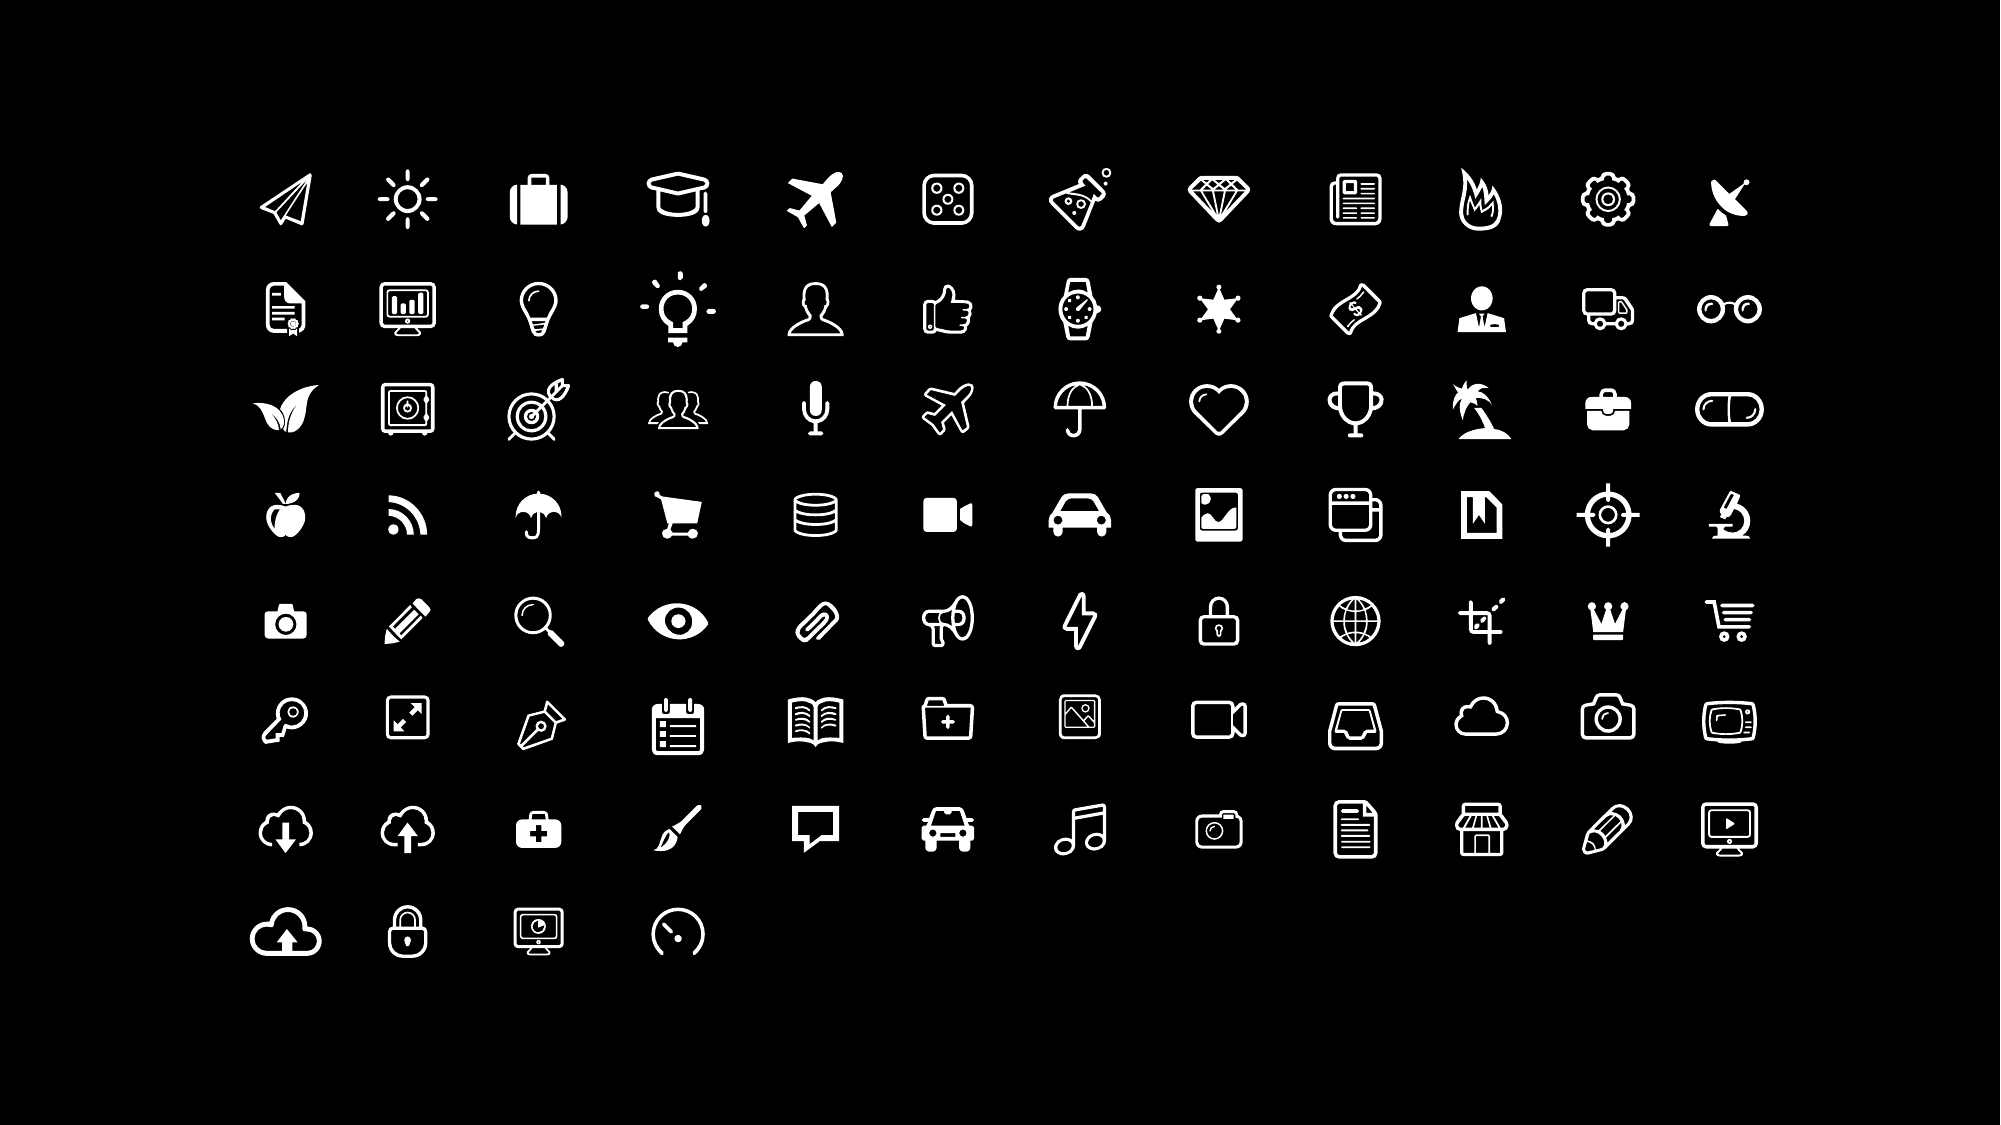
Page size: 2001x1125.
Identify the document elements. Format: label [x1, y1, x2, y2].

text_box [1187, 382, 1251, 437]
text_box [1451, 379, 1512, 440]
text_box [1329, 173, 1382, 226]
text_box [1048, 493, 1112, 537]
text_box [793, 492, 838, 537]
text_box [921, 383, 974, 436]
text_box [265, 282, 306, 337]
text_box [787, 697, 844, 747]
text_box [388, 495, 428, 535]
text_box [1580, 693, 1636, 740]
text_box [1455, 802, 1509, 857]
text_box [923, 284, 973, 334]
text_box [1701, 700, 1758, 744]
text_box [786, 171, 843, 229]
text_box [795, 601, 840, 643]
text_box [921, 807, 975, 852]
text_box [519, 281, 558, 337]
text_box [515, 490, 562, 540]
text_box [1587, 602, 1629, 641]
text_box [1457, 597, 1506, 645]
text_box [1187, 175, 1251, 223]
text_box [385, 695, 430, 740]
text_box [1576, 483, 1640, 547]
text_box [1581, 804, 1633, 855]
text_box [507, 378, 571, 441]
text_box [1328, 487, 1383, 543]
text_box [1709, 179, 1750, 227]
text_box [1330, 595, 1381, 647]
text_box [651, 907, 705, 956]
text_box [1708, 491, 1751, 539]
text_box [923, 497, 973, 532]
text_box [1329, 283, 1382, 336]
text_box [1582, 288, 1635, 331]
text_box [516, 810, 562, 848]
text_box [377, 169, 438, 230]
text_box [1048, 167, 1112, 231]
text_box [517, 700, 567, 751]
text_box [1333, 800, 1378, 859]
text_box [1695, 391, 1764, 427]
text_box [1327, 702, 1384, 751]
text_box [646, 171, 710, 227]
text_box [261, 697, 310, 745]
text_box [380, 805, 435, 854]
text_box [252, 385, 319, 434]
text_box [259, 173, 312, 226]
text_box [387, 905, 428, 958]
text_box [1197, 284, 1241, 334]
text_box [654, 491, 702, 539]
text_box [266, 492, 306, 538]
text_box [1191, 700, 1247, 739]
text_box [792, 805, 840, 853]
text_box [640, 271, 717, 348]
text_box [1580, 171, 1636, 227]
text_box [922, 173, 974, 225]
text_box [512, 594, 565, 648]
text_box [653, 803, 703, 855]
text_box [1457, 286, 1506, 333]
text_box [513, 907, 564, 956]
text_box [1062, 592, 1098, 651]
text_box [1195, 488, 1243, 542]
text_box [651, 697, 705, 756]
text_box [648, 389, 709, 430]
text_box [384, 598, 431, 644]
text_box [1327, 381, 1384, 438]
text_box [1704, 600, 1755, 642]
text_box [264, 603, 307, 639]
text_box [647, 596, 709, 646]
text_box [258, 805, 313, 854]
text_box [1053, 381, 1107, 438]
text_box [249, 907, 322, 956]
text_box [1585, 388, 1632, 431]
text_box [1459, 167, 1505, 231]
text_box [921, 595, 974, 648]
text_box [379, 282, 436, 337]
text_box [1701, 802, 1758, 857]
text_box [1058, 694, 1101, 740]
text_box [380, 382, 435, 436]
text_box [1053, 803, 1107, 856]
text_box [921, 696, 975, 740]
text_box [1697, 294, 1762, 324]
text_box [1461, 491, 1503, 539]
text_box [1195, 810, 1243, 849]
text_box [1198, 596, 1240, 646]
text_box [1454, 696, 1510, 736]
text_box [509, 173, 568, 225]
text_box [802, 380, 830, 436]
text_box [1058, 277, 1102, 341]
text_box [787, 282, 844, 337]
